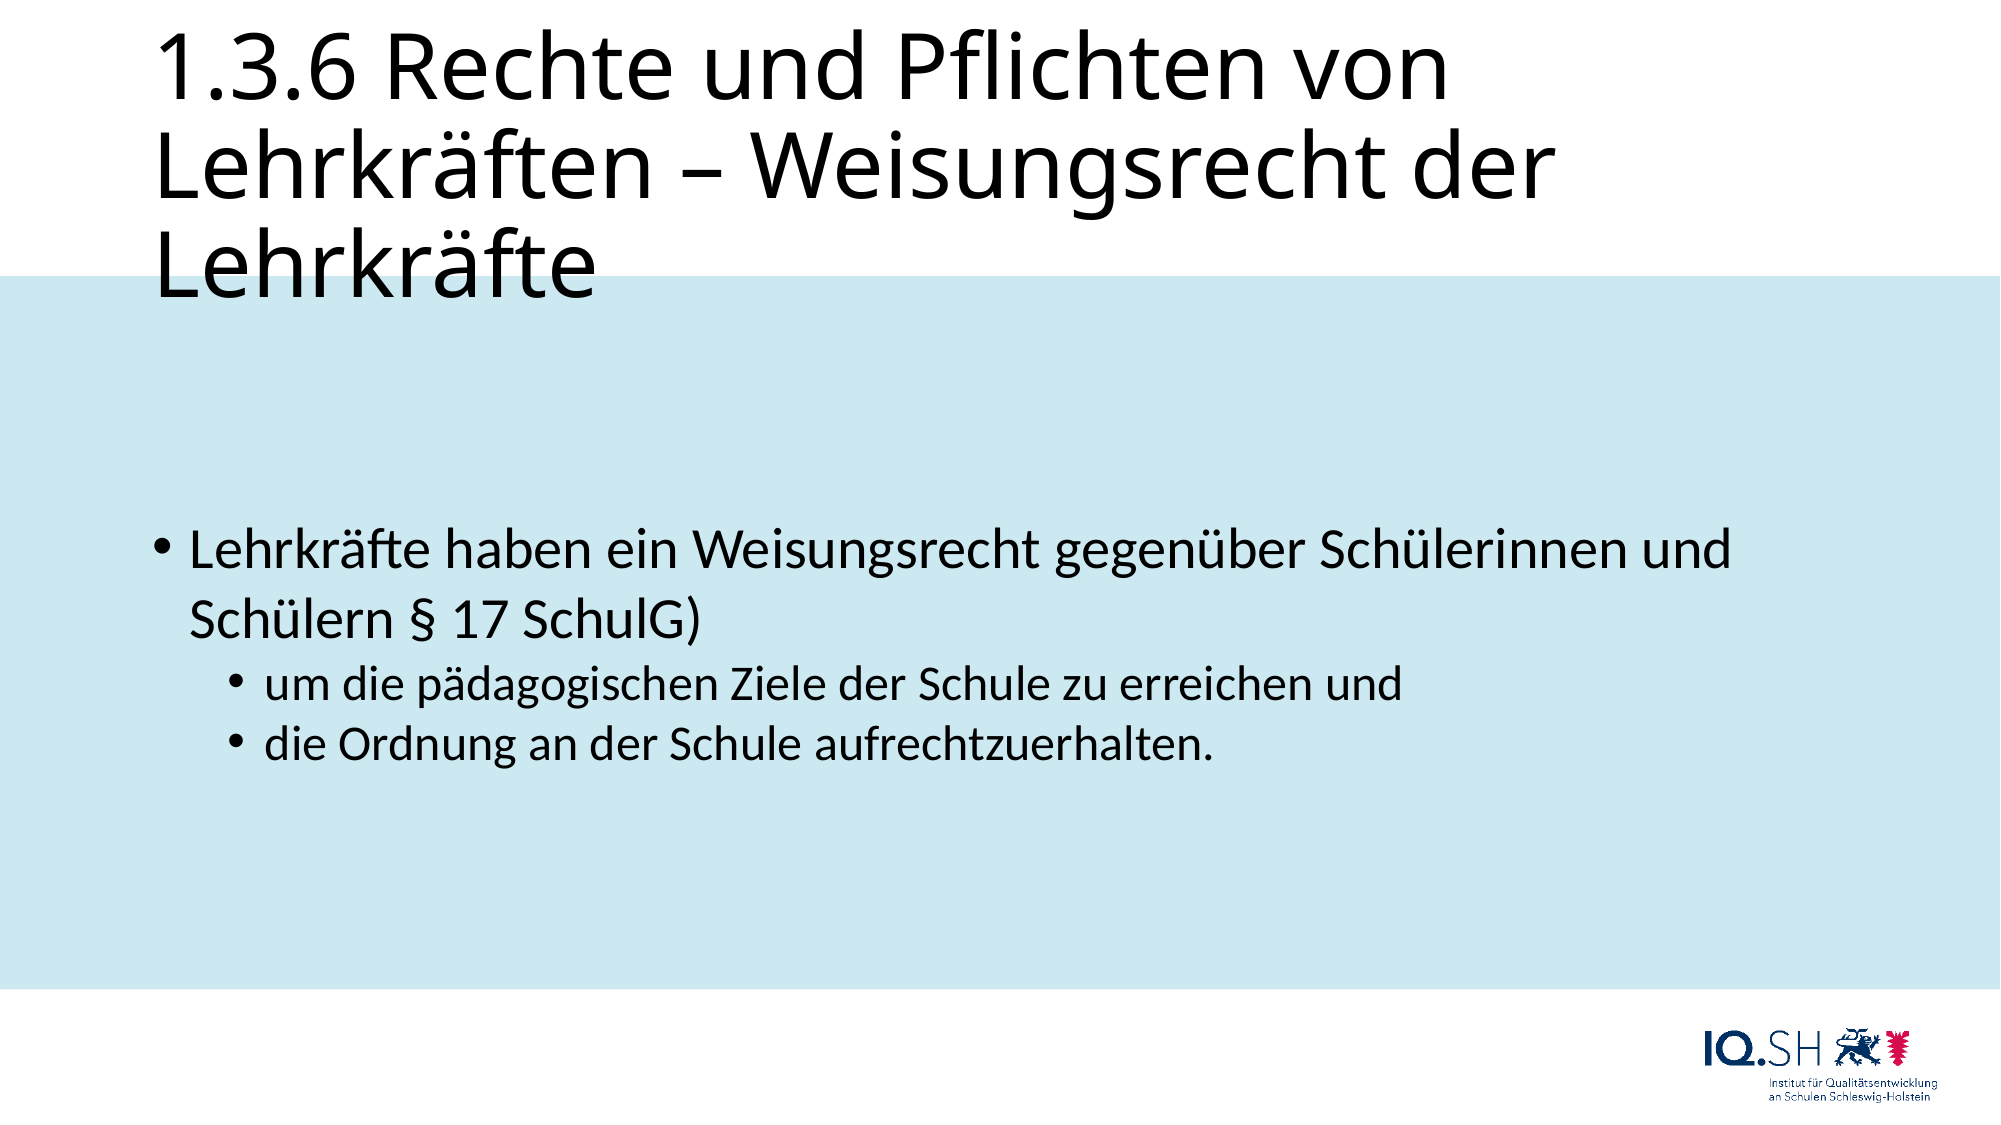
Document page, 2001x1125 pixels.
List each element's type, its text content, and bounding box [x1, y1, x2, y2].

list Lehrkräfte haben ein Weisungsrecht gegenüber Schülerinnen und Schülern § 17 SchulG) um die pädagogischen Ziele der Schule zu erreichen und die Ordnung an der Schule aufrechtzuerhalten. [137, 299, 1863, 982]
picture [1705, 1028, 1937, 1103]
title 1.3.6 Rechte und Pflichten von Lehrkräften – Weisungsrecht der Lehrkräfte [137, 59, 1863, 278]
